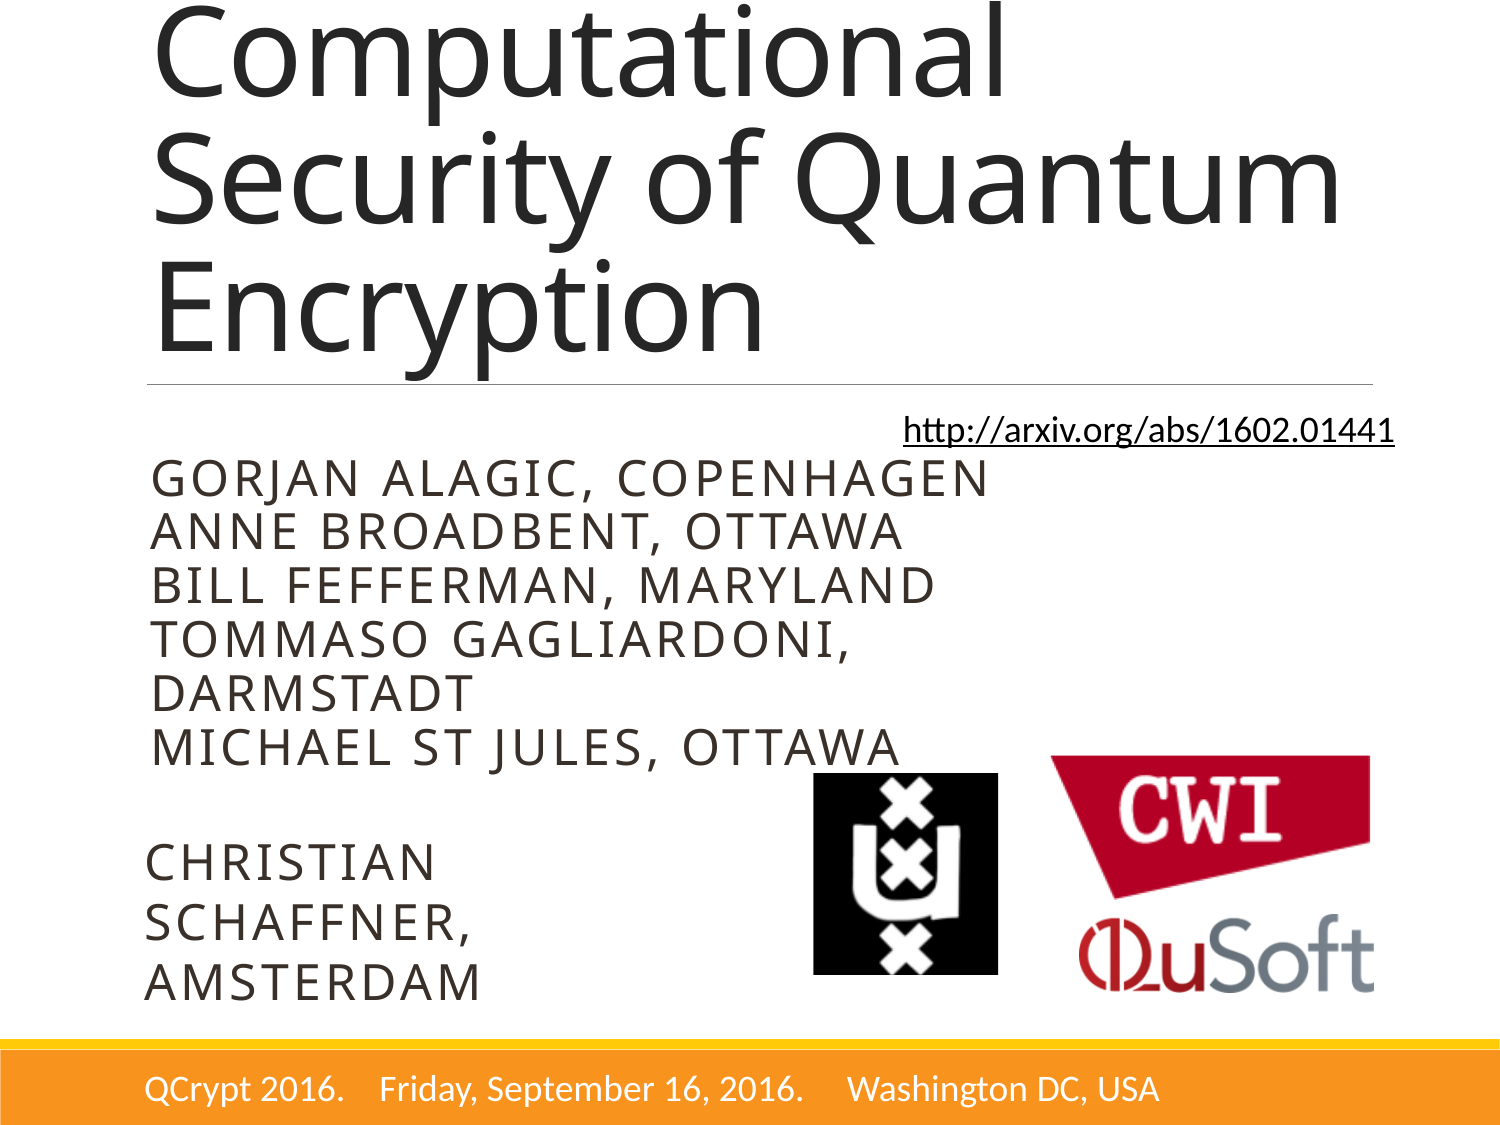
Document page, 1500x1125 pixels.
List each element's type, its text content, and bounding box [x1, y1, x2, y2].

picture [1078, 913, 1374, 993]
picture [1046, 754, 1374, 903]
subtitle Gorjan Alagic, Copenhagen Anne Broadbent, Ottawa Bill Fefferman, Maryland Tommaso Gagliardoni, Darmstadt Michael St Jules, Ottawa [135, 445, 1103, 750]
text_box Christian Schaffner, Amsterdam [129, 823, 764, 1019]
text_box http://arxiv.org/abs/1602.01441 [888, 397, 1429, 458]
text_box QCrypt 2016. Friday, September 16, 2016. Washington DC, USA [129, 1056, 1303, 1117]
picture [811, 773, 999, 976]
title Computational Security of Quantum Encryption [135, 90, 1392, 385]
